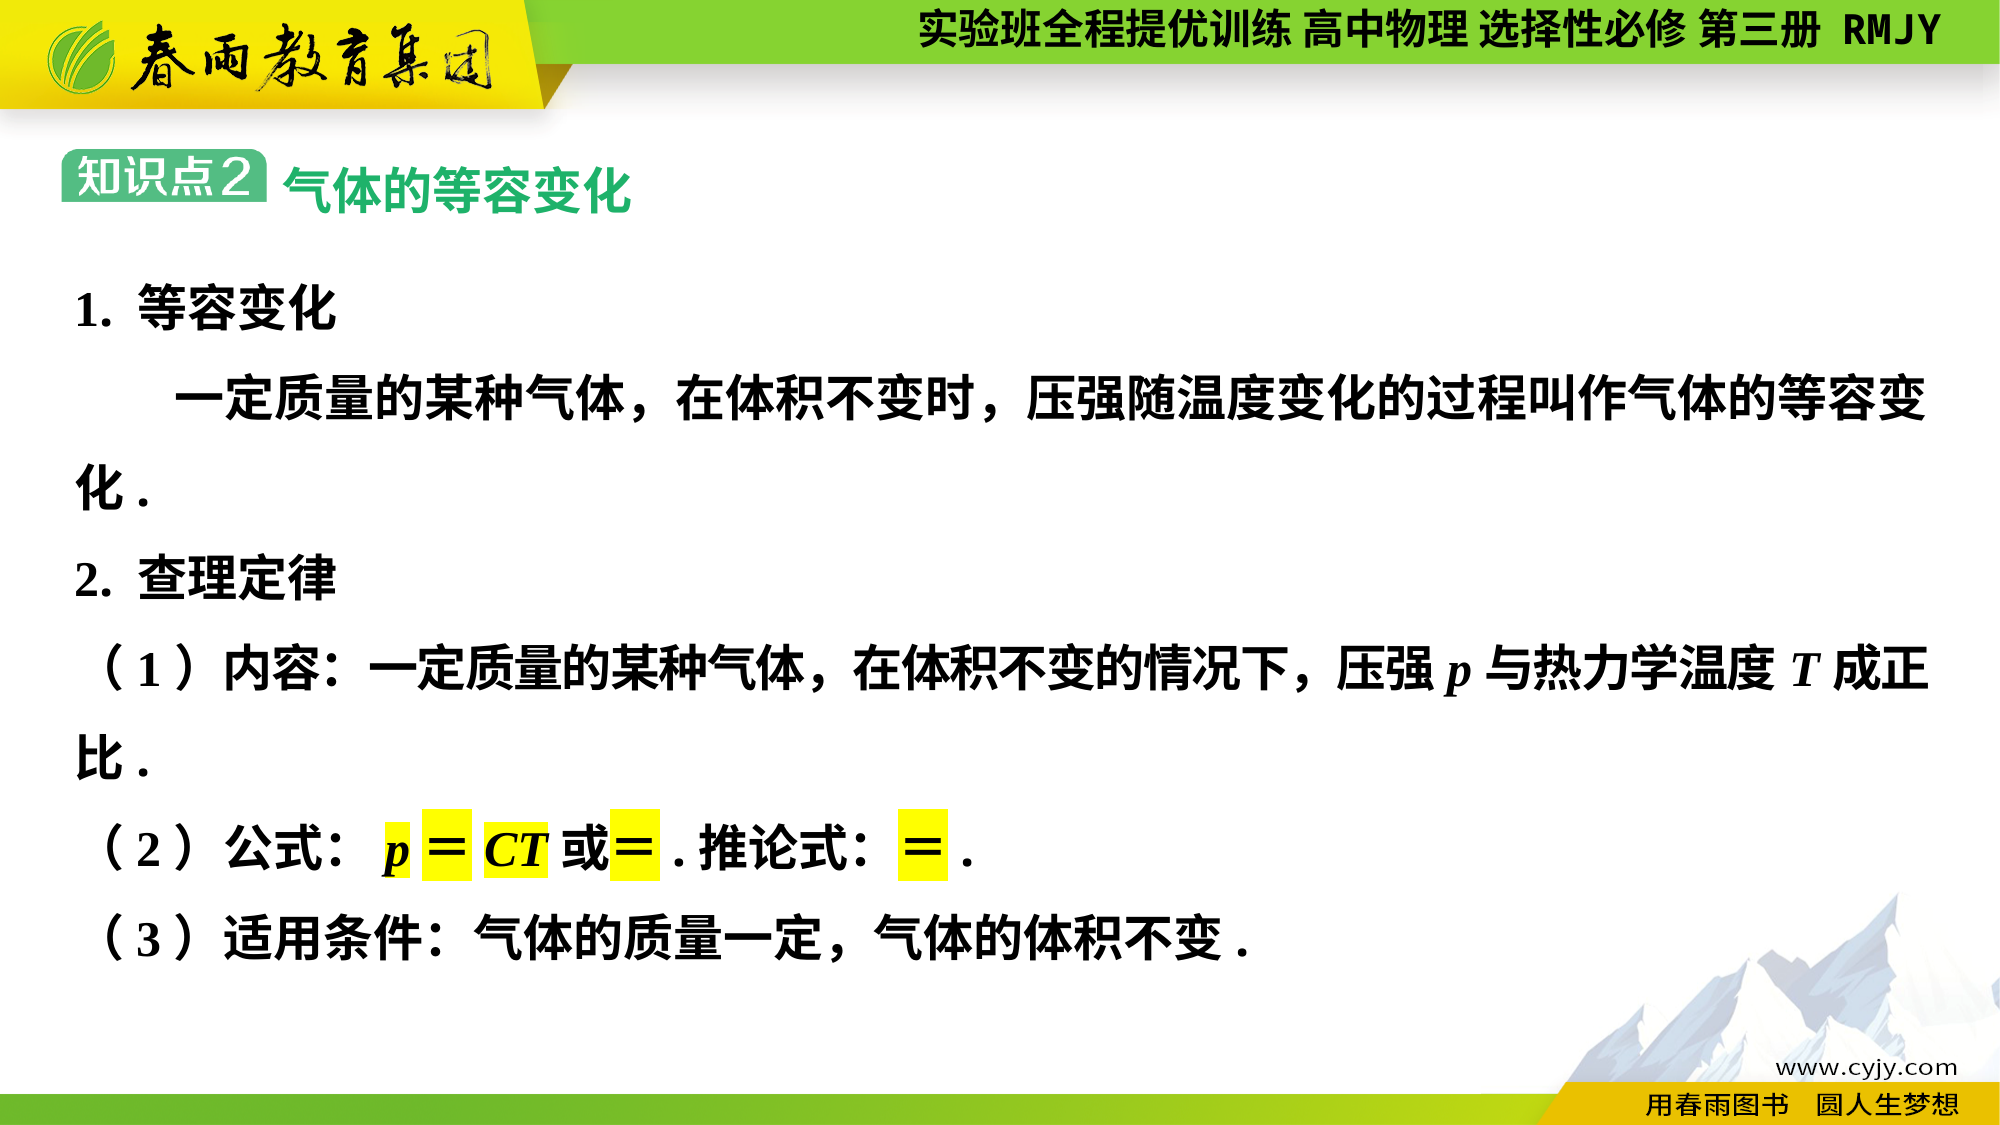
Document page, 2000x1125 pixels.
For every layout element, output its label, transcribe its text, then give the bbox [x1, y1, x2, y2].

picture [0, 0, 2000, 1125]
text_box 气体的等容变化 [267, 122, 1944, 228]
